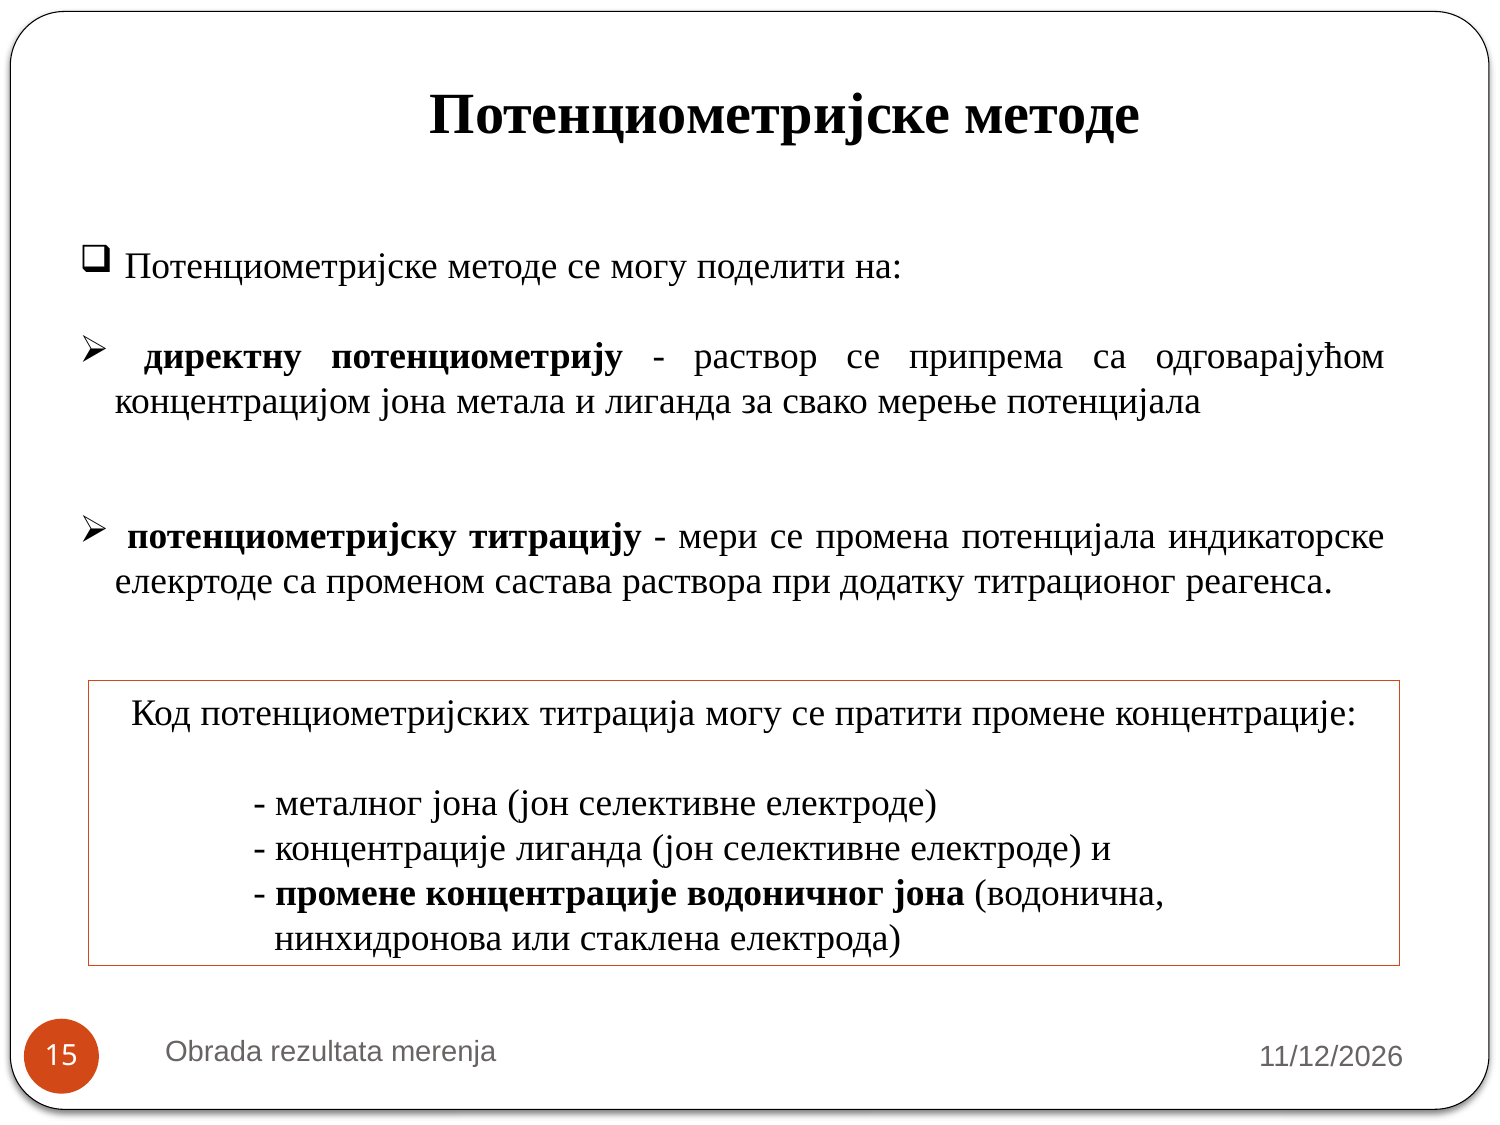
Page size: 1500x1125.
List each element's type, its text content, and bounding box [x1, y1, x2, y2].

footer Obrada rezultata merenja [150, 1012, 800, 1088]
text_box Потенциометријске методе се могу поделити на: директну потенциометрију - раствор се припрема са одговарајућом концентрацијом јона метала и лиганда за свако мерење потенцијала потенциометријску титрацију - мери се промена потенцијала индикаторске елекртоде са променом састава раствора при додатку титрационог реагенса. [64, 233, 1400, 609]
title Потенциометријске методе [147, 77, 1423, 161]
text_box Код потенциометријских титрација могу се пратити промене концентрације: - металног јона (јон селективне електроде) - концентрације лиганда (јон селективне електроде) и - промене концентрације водоничног јона (водонична, нинхидронова или стаклена електрода) [88, 680, 1400, 966]
slide_number 15 [23, 1018, 99, 1094]
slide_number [1012, 1015, 1419, 1094]
